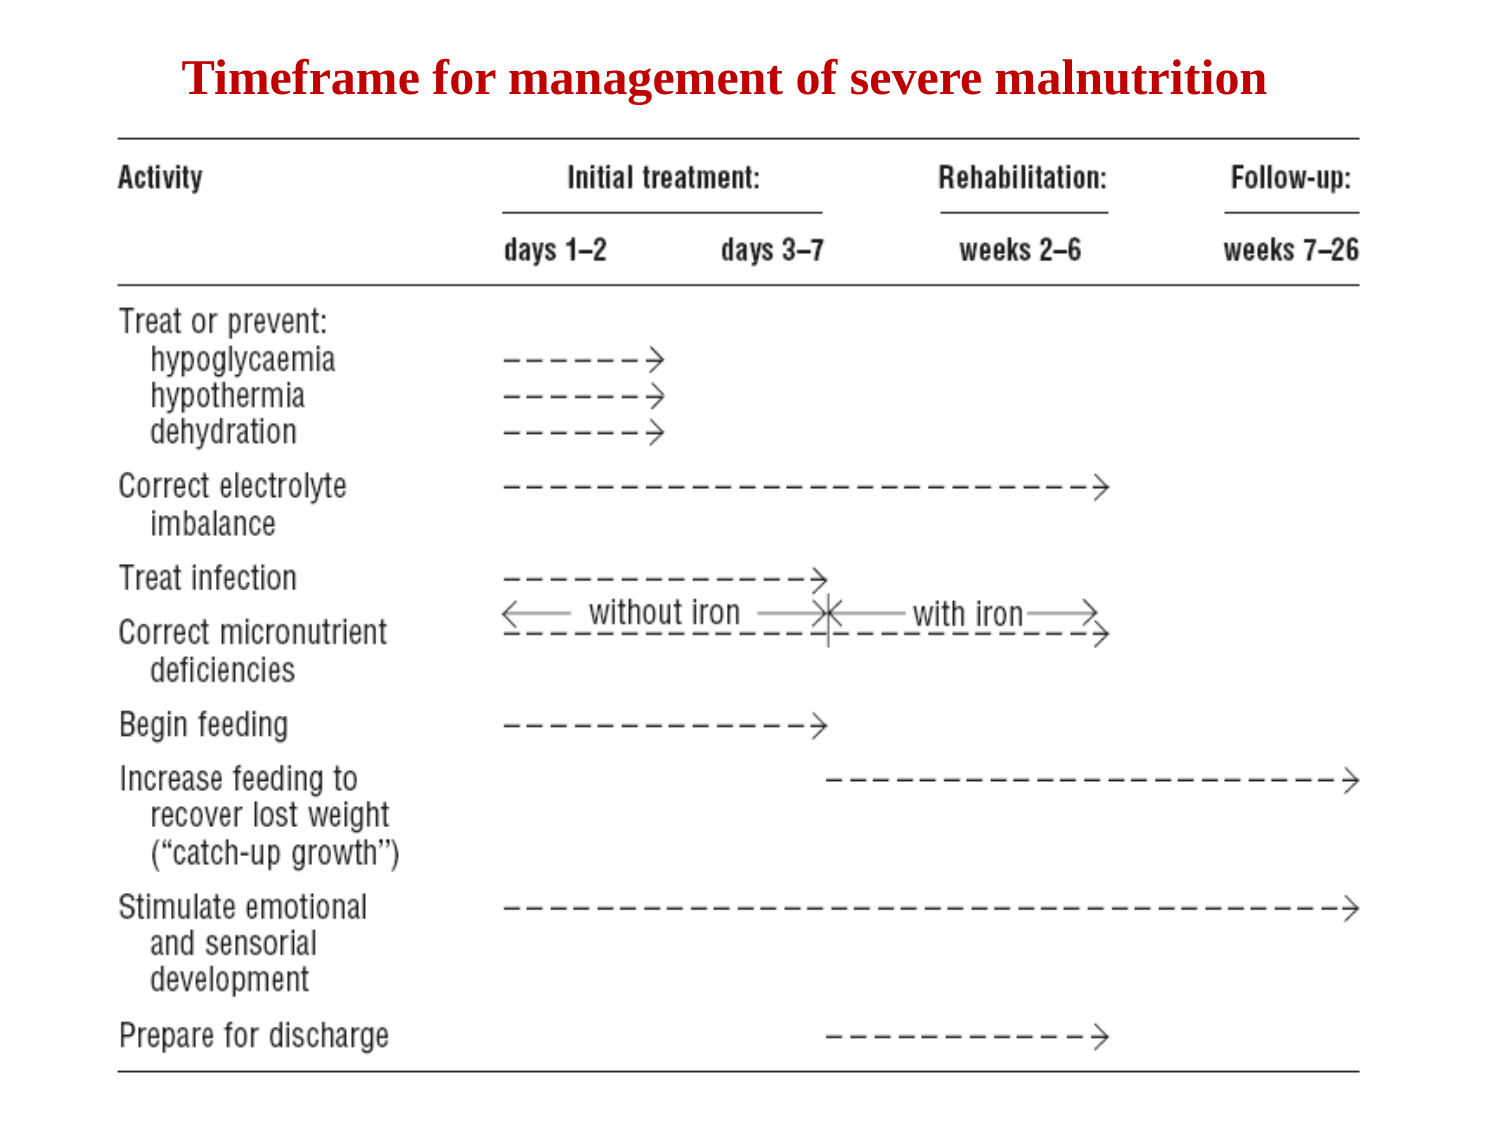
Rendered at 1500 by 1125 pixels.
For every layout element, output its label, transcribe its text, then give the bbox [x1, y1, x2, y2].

text_box Timeframe for management of severe malnutrition [166, 36, 1283, 112]
picture [99, 137, 1451, 1101]
